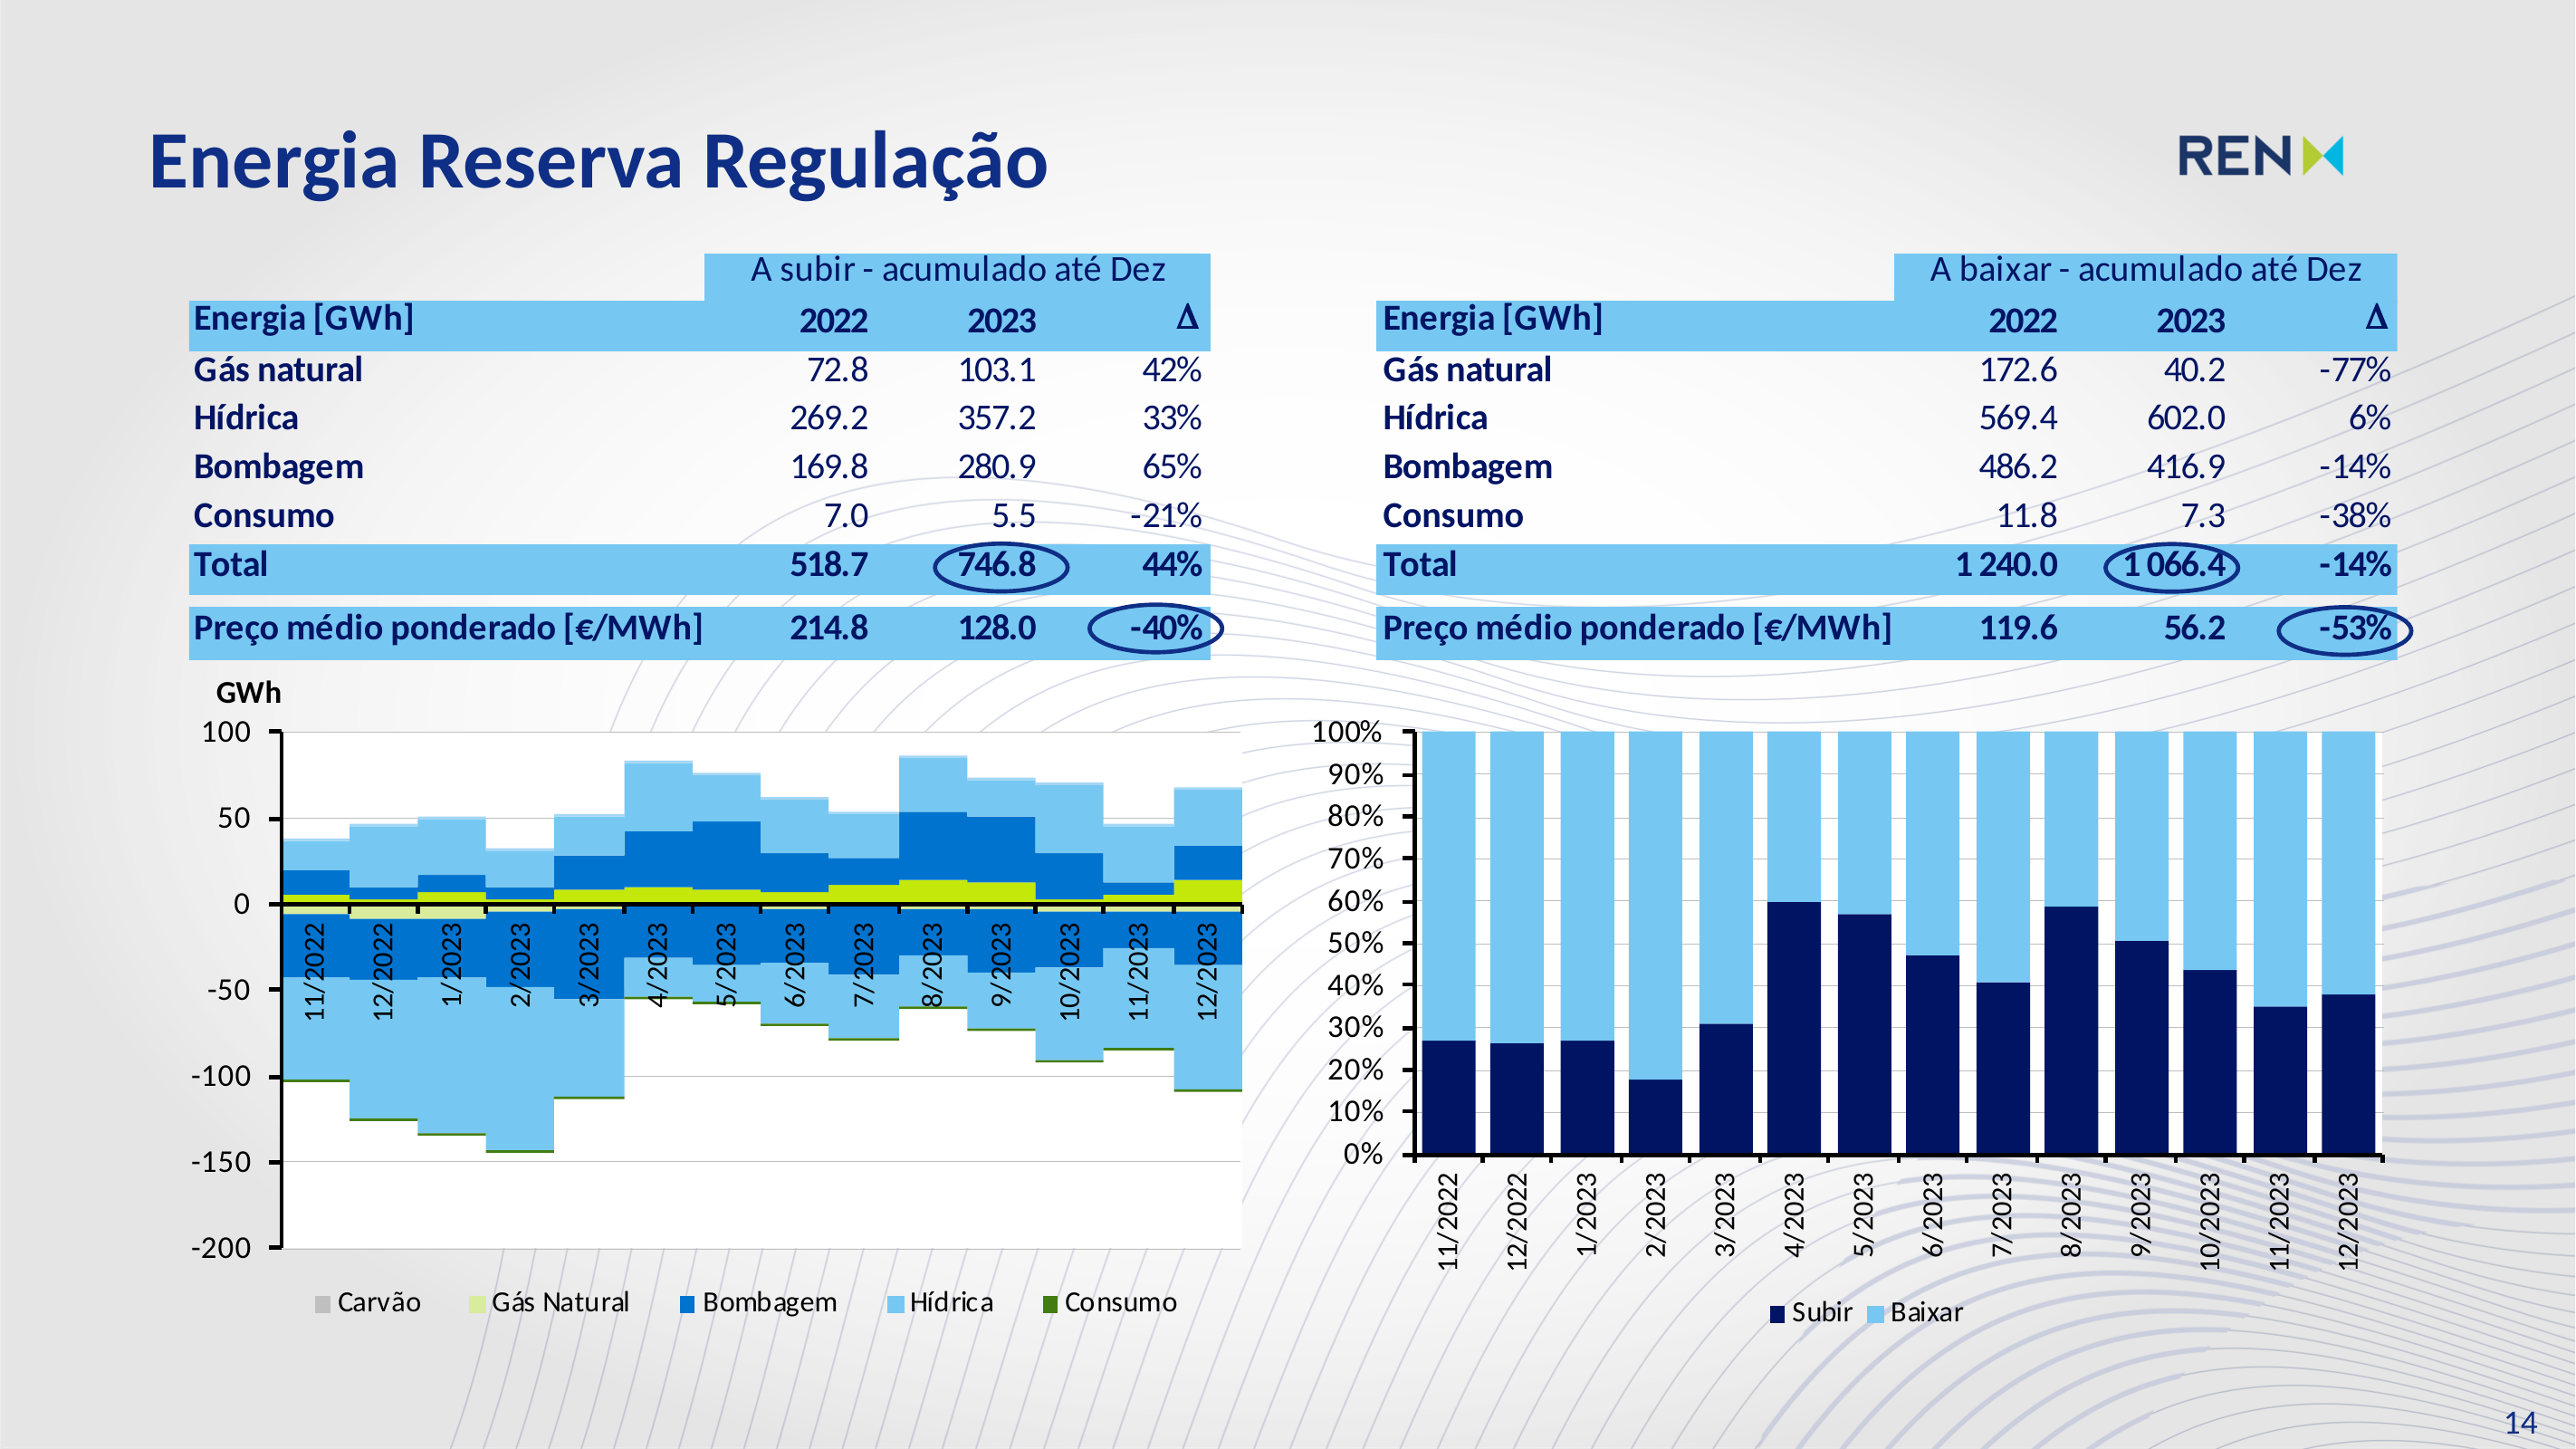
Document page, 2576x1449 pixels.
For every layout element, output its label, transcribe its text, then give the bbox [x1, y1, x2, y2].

text_box 14 [2466, 1394, 2575, 1448]
picture [0, 0, 2576, 1449]
text_box [2400, 617, 2412, 645]
list Energia Reserva Regulação [148, 117, 2152, 206]
